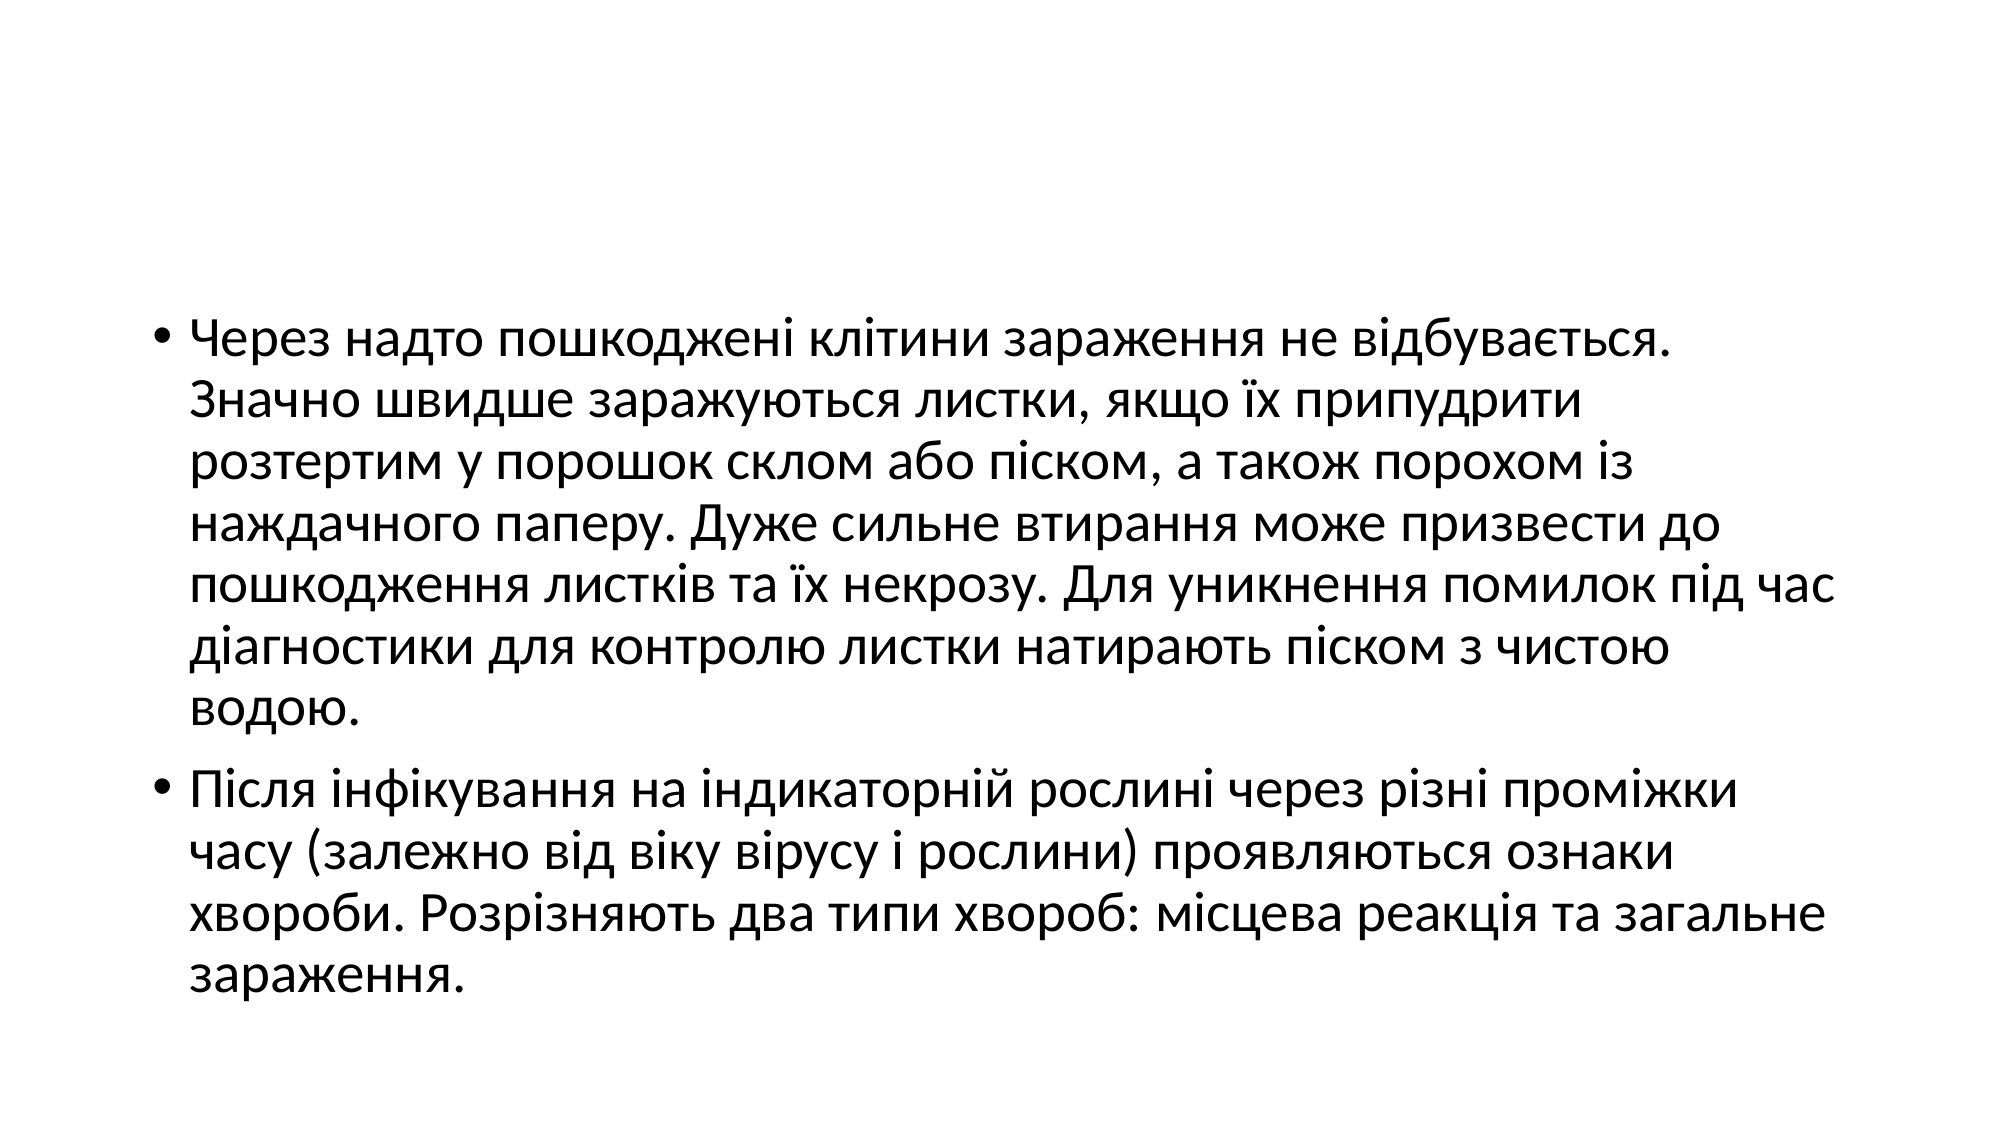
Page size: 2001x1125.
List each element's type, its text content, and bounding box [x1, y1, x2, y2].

list Через надто пошкоджені клітини зараження не відбувається. Значно швидше заражуються листки, якщо їх припудрити розтертим у порошок склом або піском, а також порохом із наждачного паперу. Дуже сильне втирання може призвести до пошкодження листків та їх некрозу. Для уникнення помилок під час діагностики для контролю листки натирають піском з чистою водою. Після інфікування на індикаторній рослині через різні проміжки часу (залежно від віку вірусу і рослини) проявляються ознаки хвороби. Розрізняють два типи хвороб: місцева реакція та загальне зараження. [137, 299, 1863, 1014]
